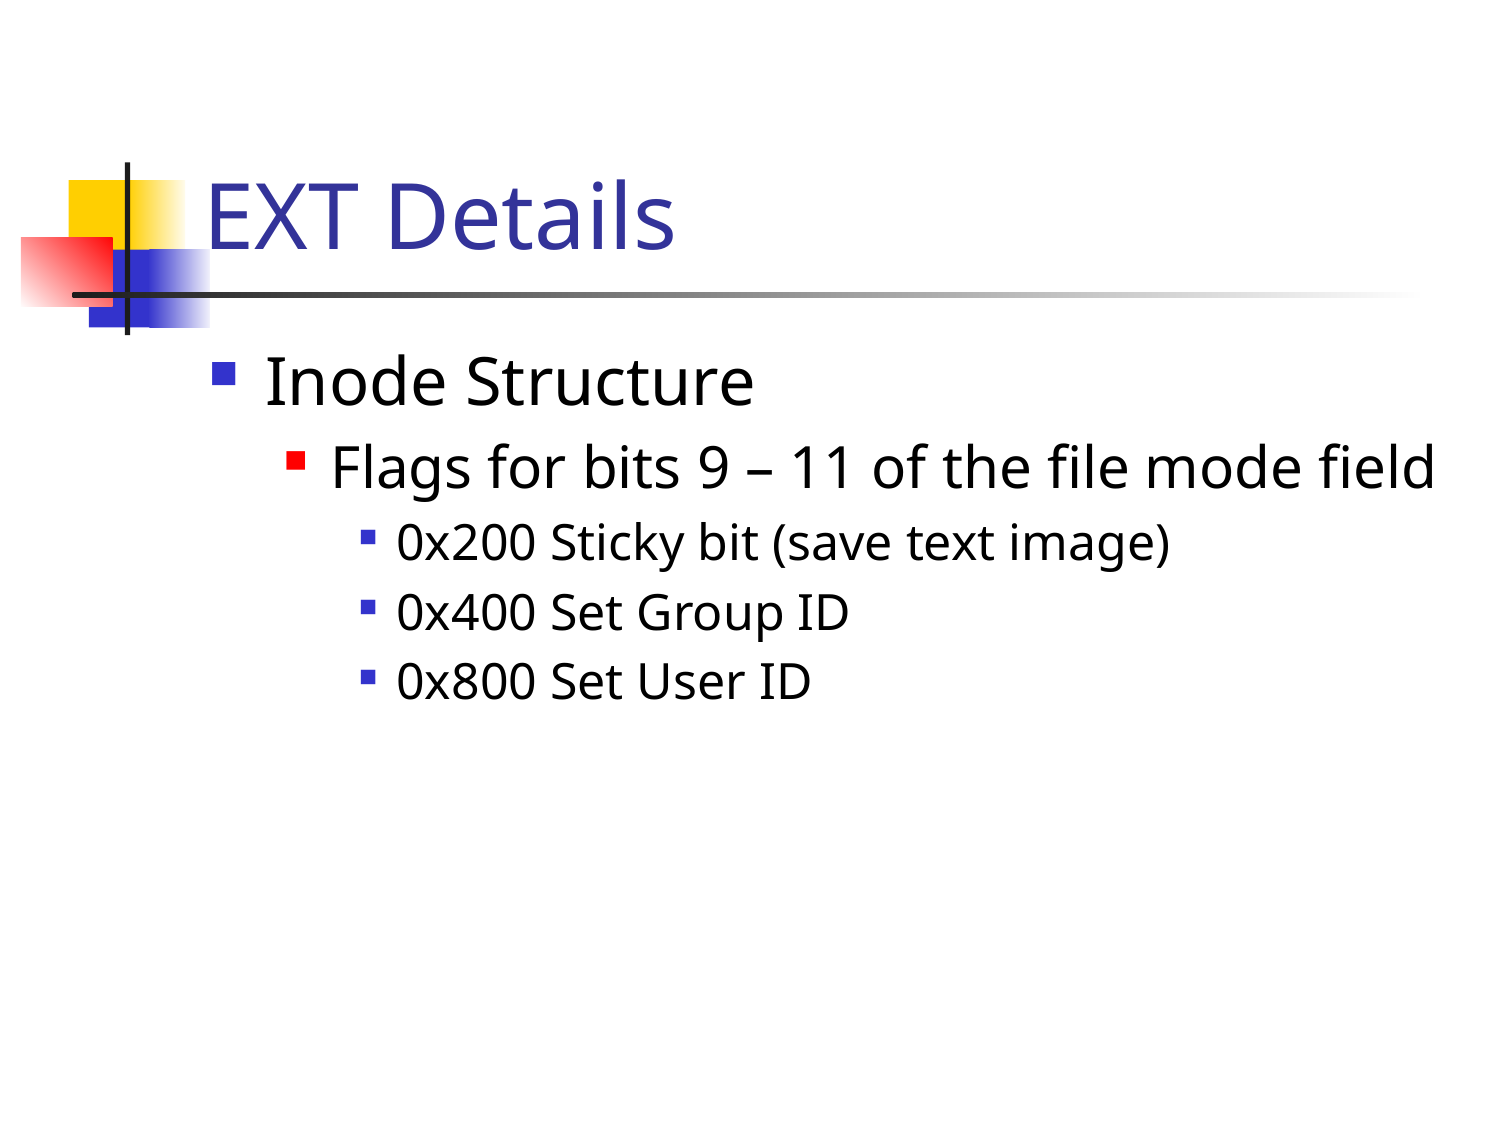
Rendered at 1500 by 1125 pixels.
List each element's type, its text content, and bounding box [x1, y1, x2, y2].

title EXT Details [188, 34, 1468, 276]
list Inode Structure Flags for bits 9 – 11 of the file mode field 0x200 Sticky bit (save text image) 0x400 Set Group ID 0x800 Set User ID [193, 330, 1470, 1007]
